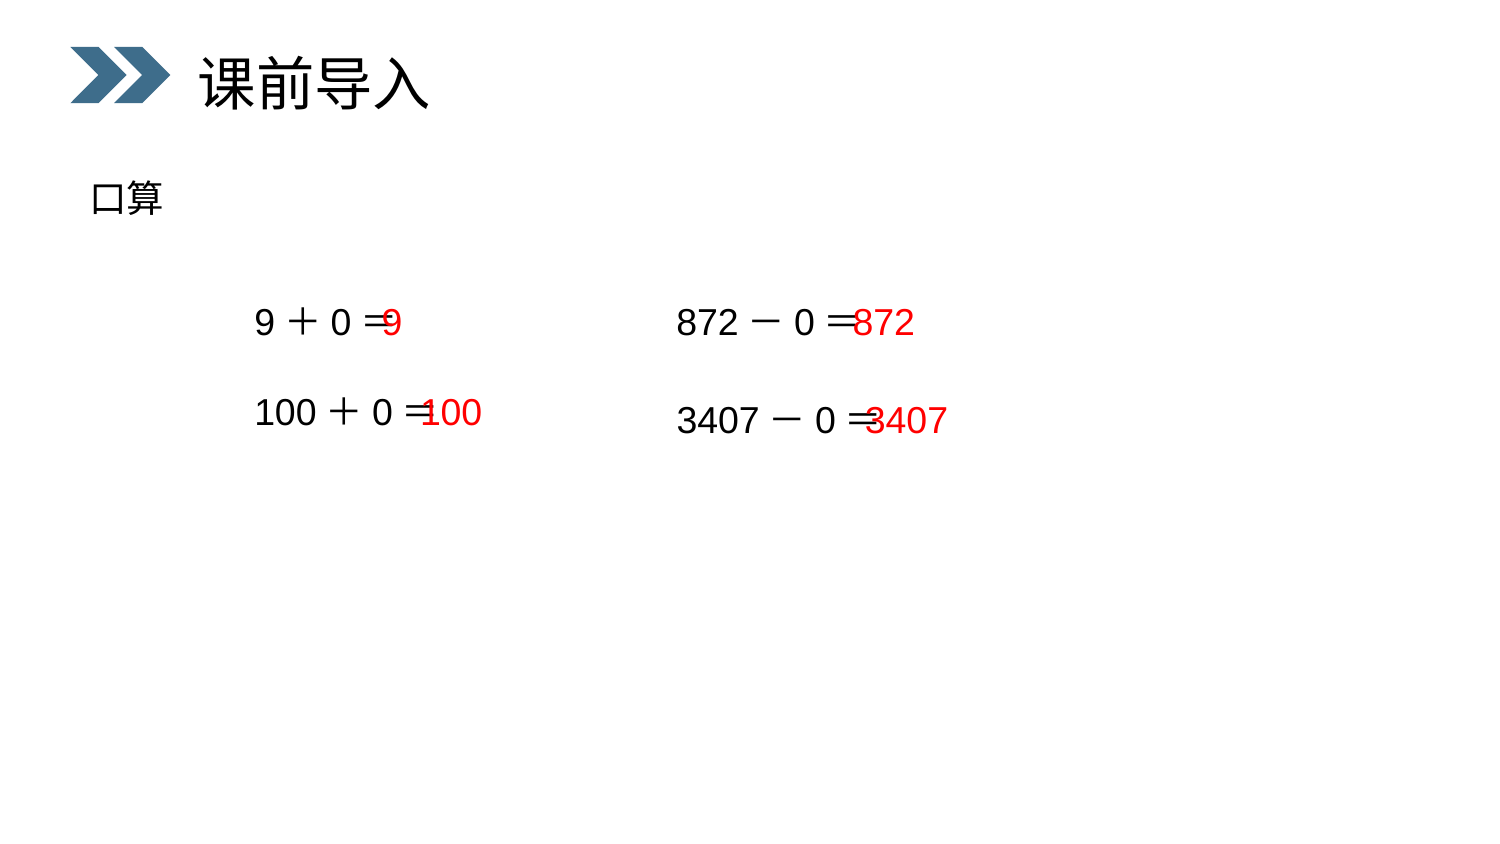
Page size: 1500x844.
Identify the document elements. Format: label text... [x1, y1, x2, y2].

text_box 872－0＝ [665, 292, 841, 349]
text_box 9＋0＝ [243, 292, 370, 349]
text_box 口算 [77, 168, 409, 226]
text_box 课前导入 [186, 49, 816, 102]
text_box 3407－0＝ [665, 390, 1072, 448]
text_box 3407 [853, 390, 1110, 447]
text_box 100＋0＝ [243, 382, 408, 439]
text_box 872 [841, 292, 1026, 349]
text_box 9 [370, 292, 494, 349]
text_box 100 [408, 382, 594, 439]
